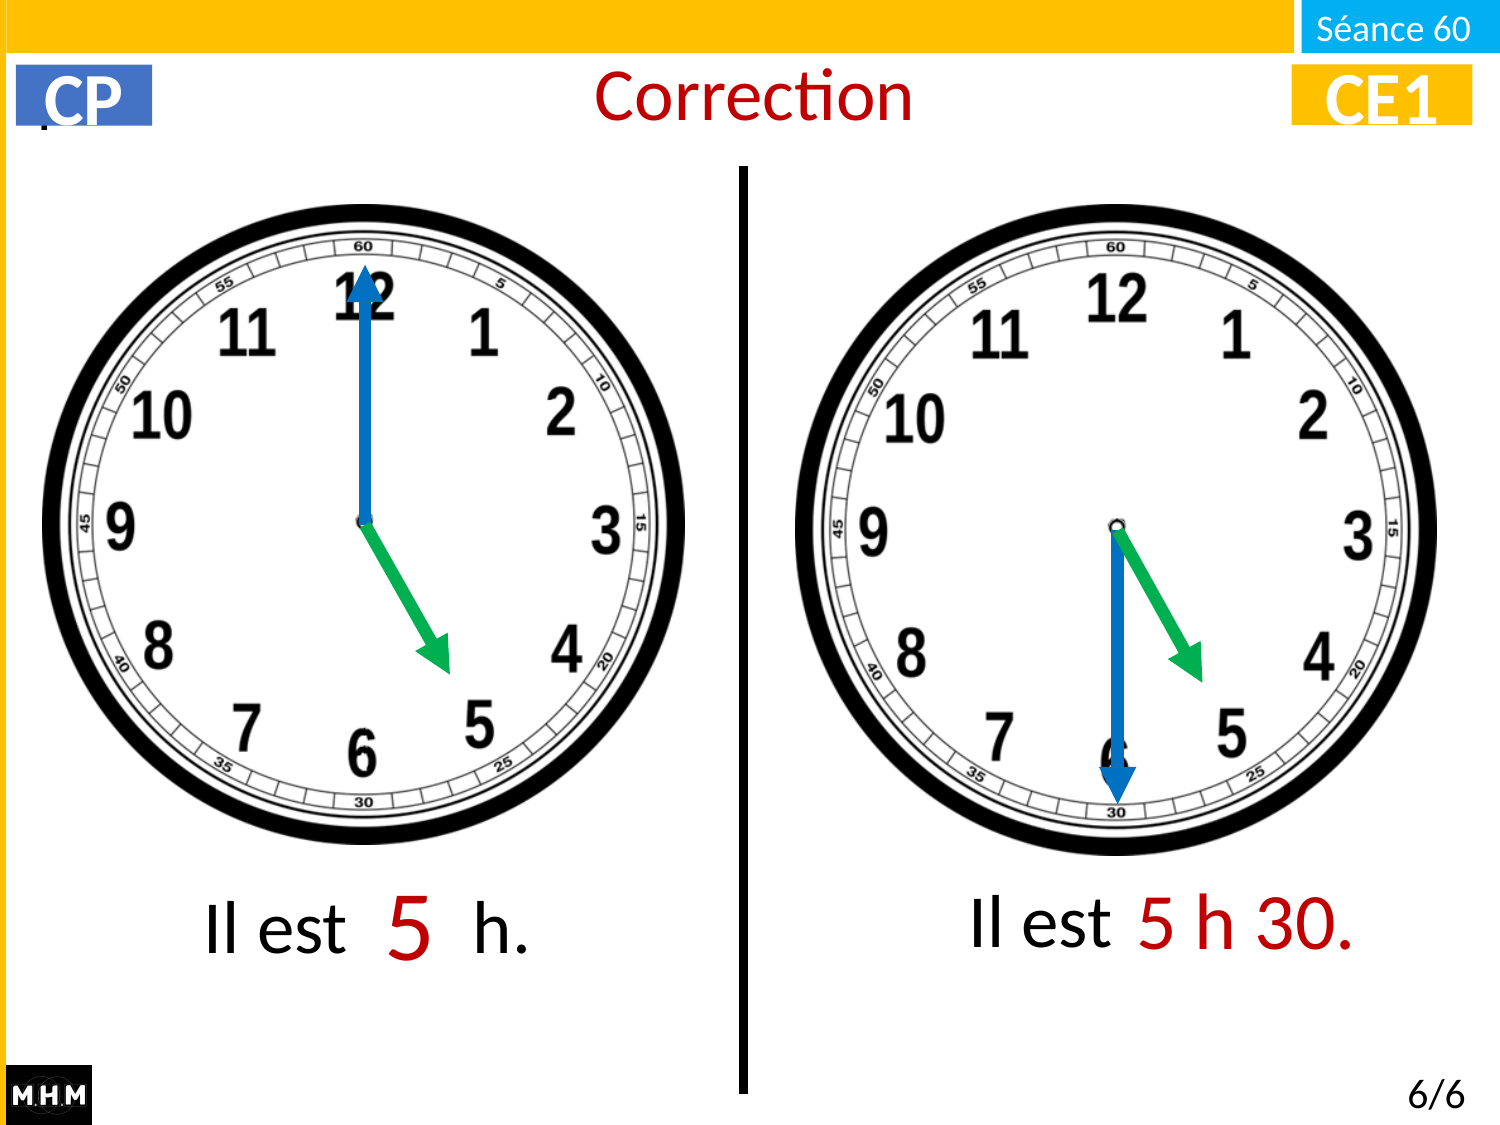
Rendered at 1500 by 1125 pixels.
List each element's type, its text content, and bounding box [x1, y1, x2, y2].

text_box 5 h 30. [1121, 867, 1374, 979]
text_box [42, 204, 685, 845]
text_box CE1 [1291, 63, 1474, 126]
text_box Il est . . . [953, 873, 1121, 973]
picture [6, 1065, 92, 1125]
text_box Il est . . . h. [189, 879, 580, 979]
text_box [795, 204, 1437, 856]
title Correction [579, 47, 1500, 146]
text_box 5 [361, 878, 460, 978]
list 6/6 [1373, 1064, 1500, 1125]
text_box CP [15, 64, 153, 127]
